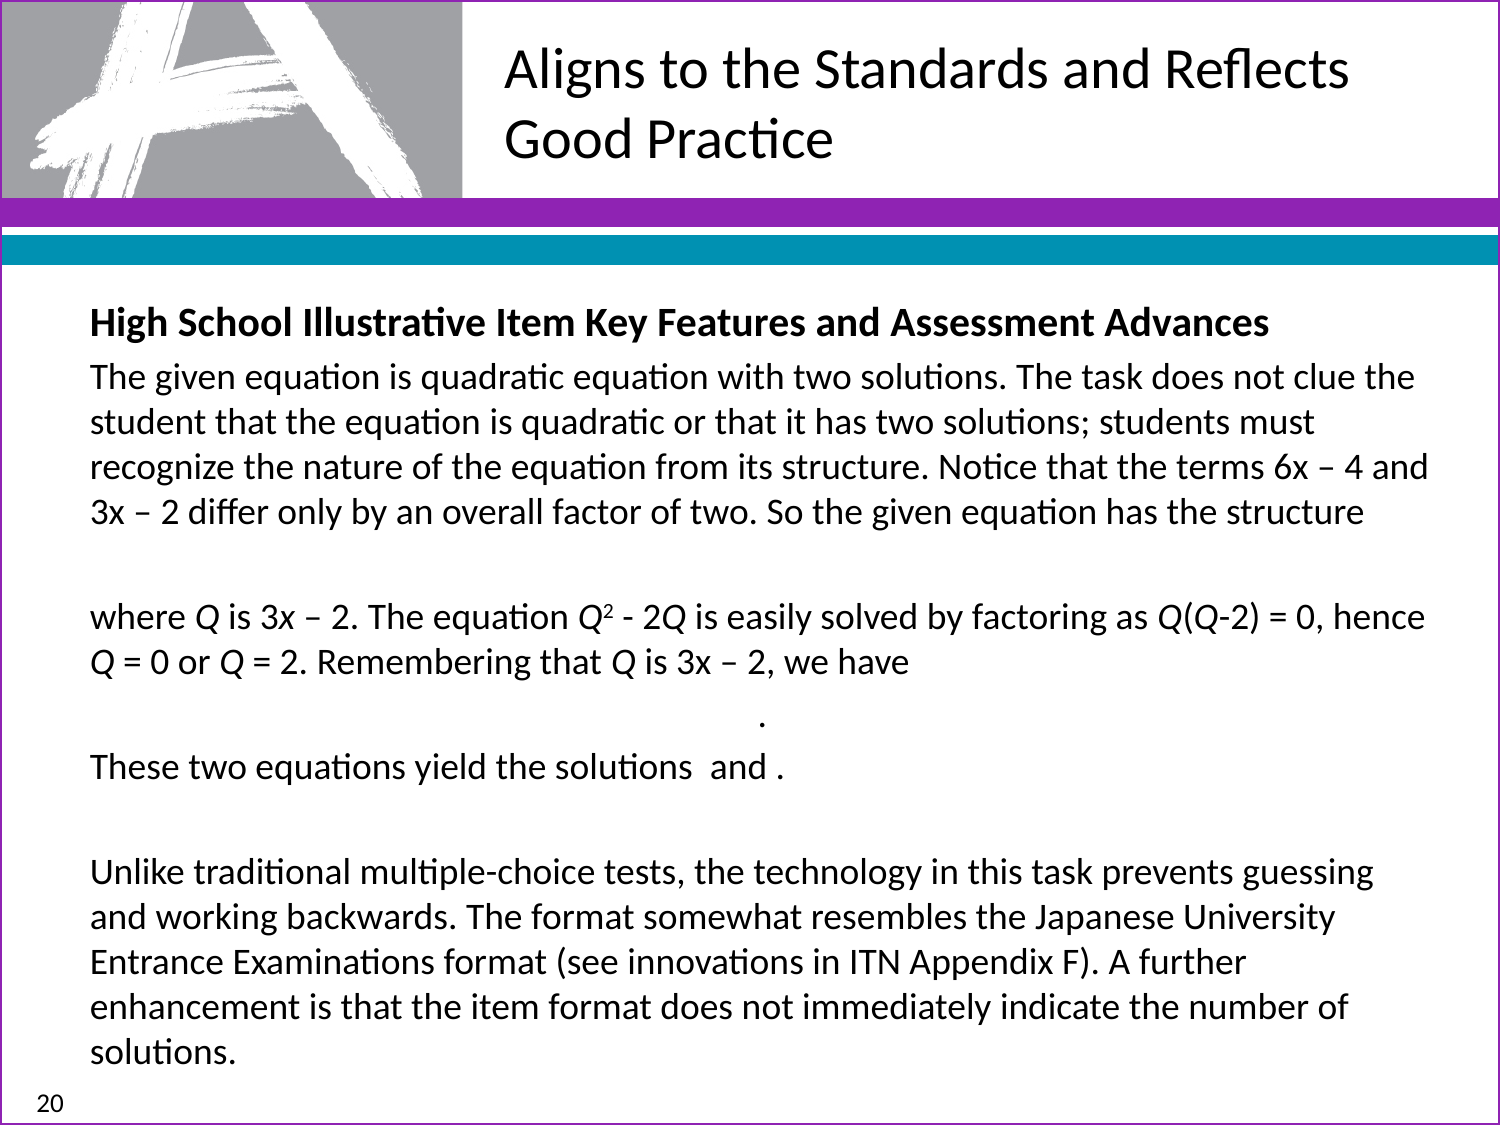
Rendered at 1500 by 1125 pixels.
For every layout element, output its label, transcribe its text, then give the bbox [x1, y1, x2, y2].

picture [2, 2, 462, 198]
slide_number 20 [0, 1077, 100, 1125]
title Aligns to the Standards and Reflects Good Practice [462, 0, 1500, 200]
